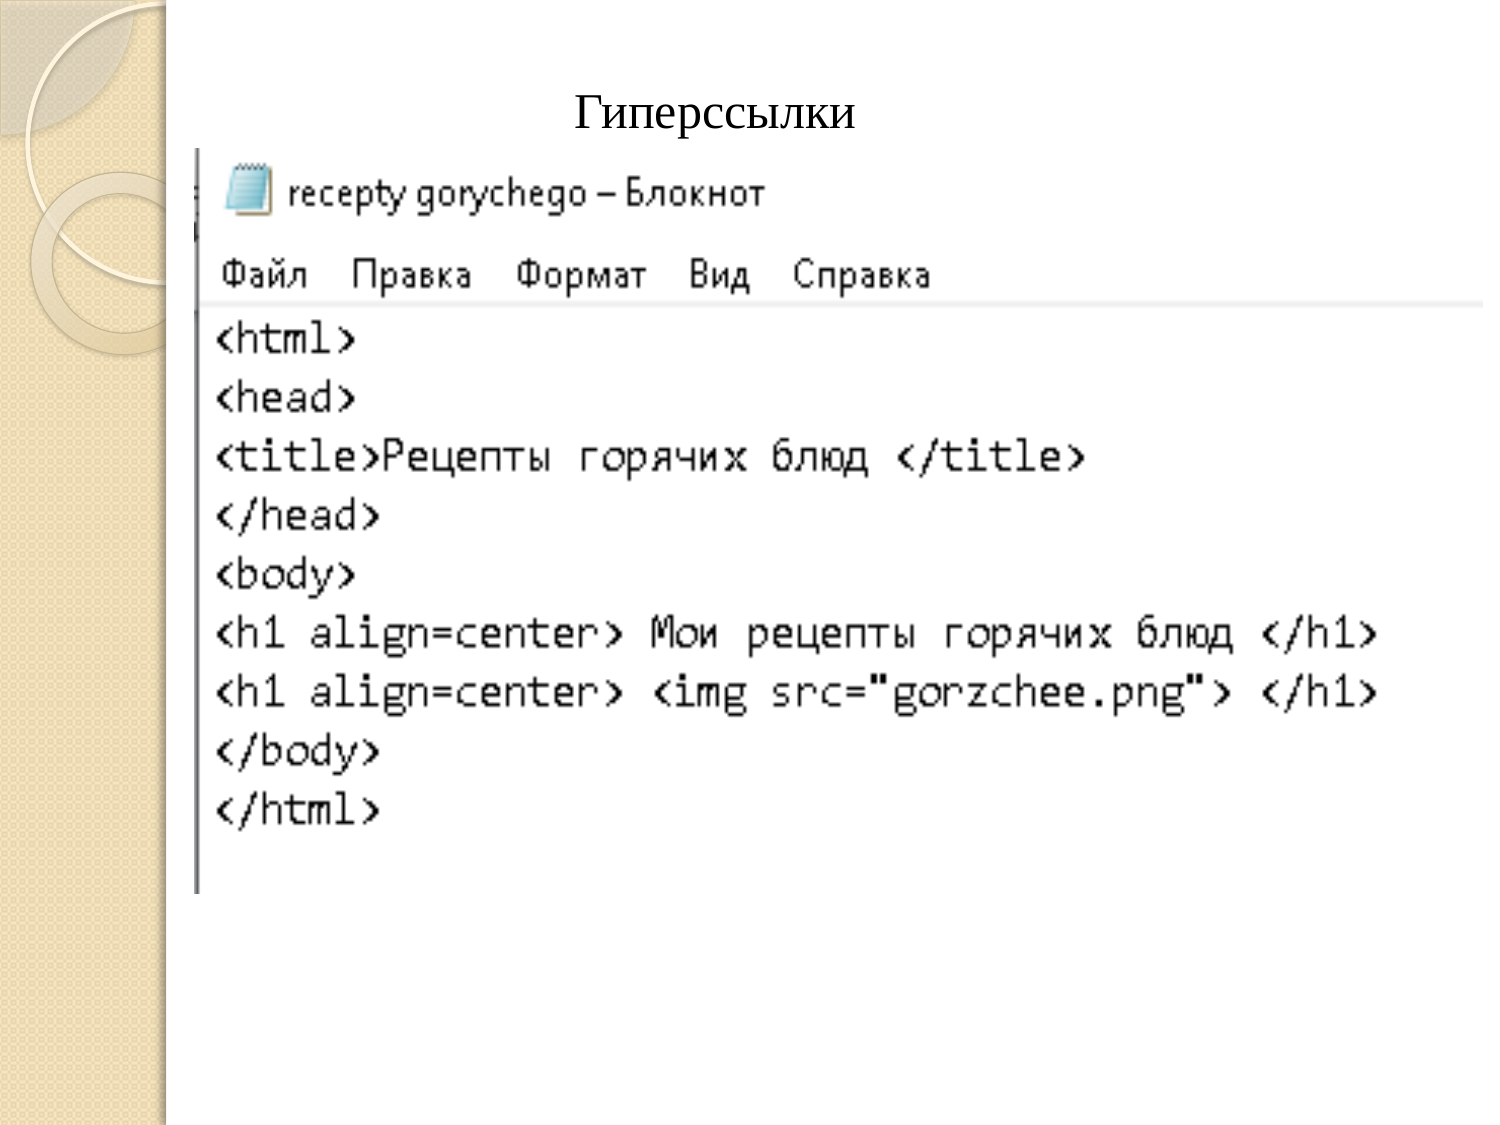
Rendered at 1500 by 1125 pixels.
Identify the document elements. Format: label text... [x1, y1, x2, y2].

title Гиперссылки [194, 0, 1237, 147]
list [194, 148, 1483, 894]
